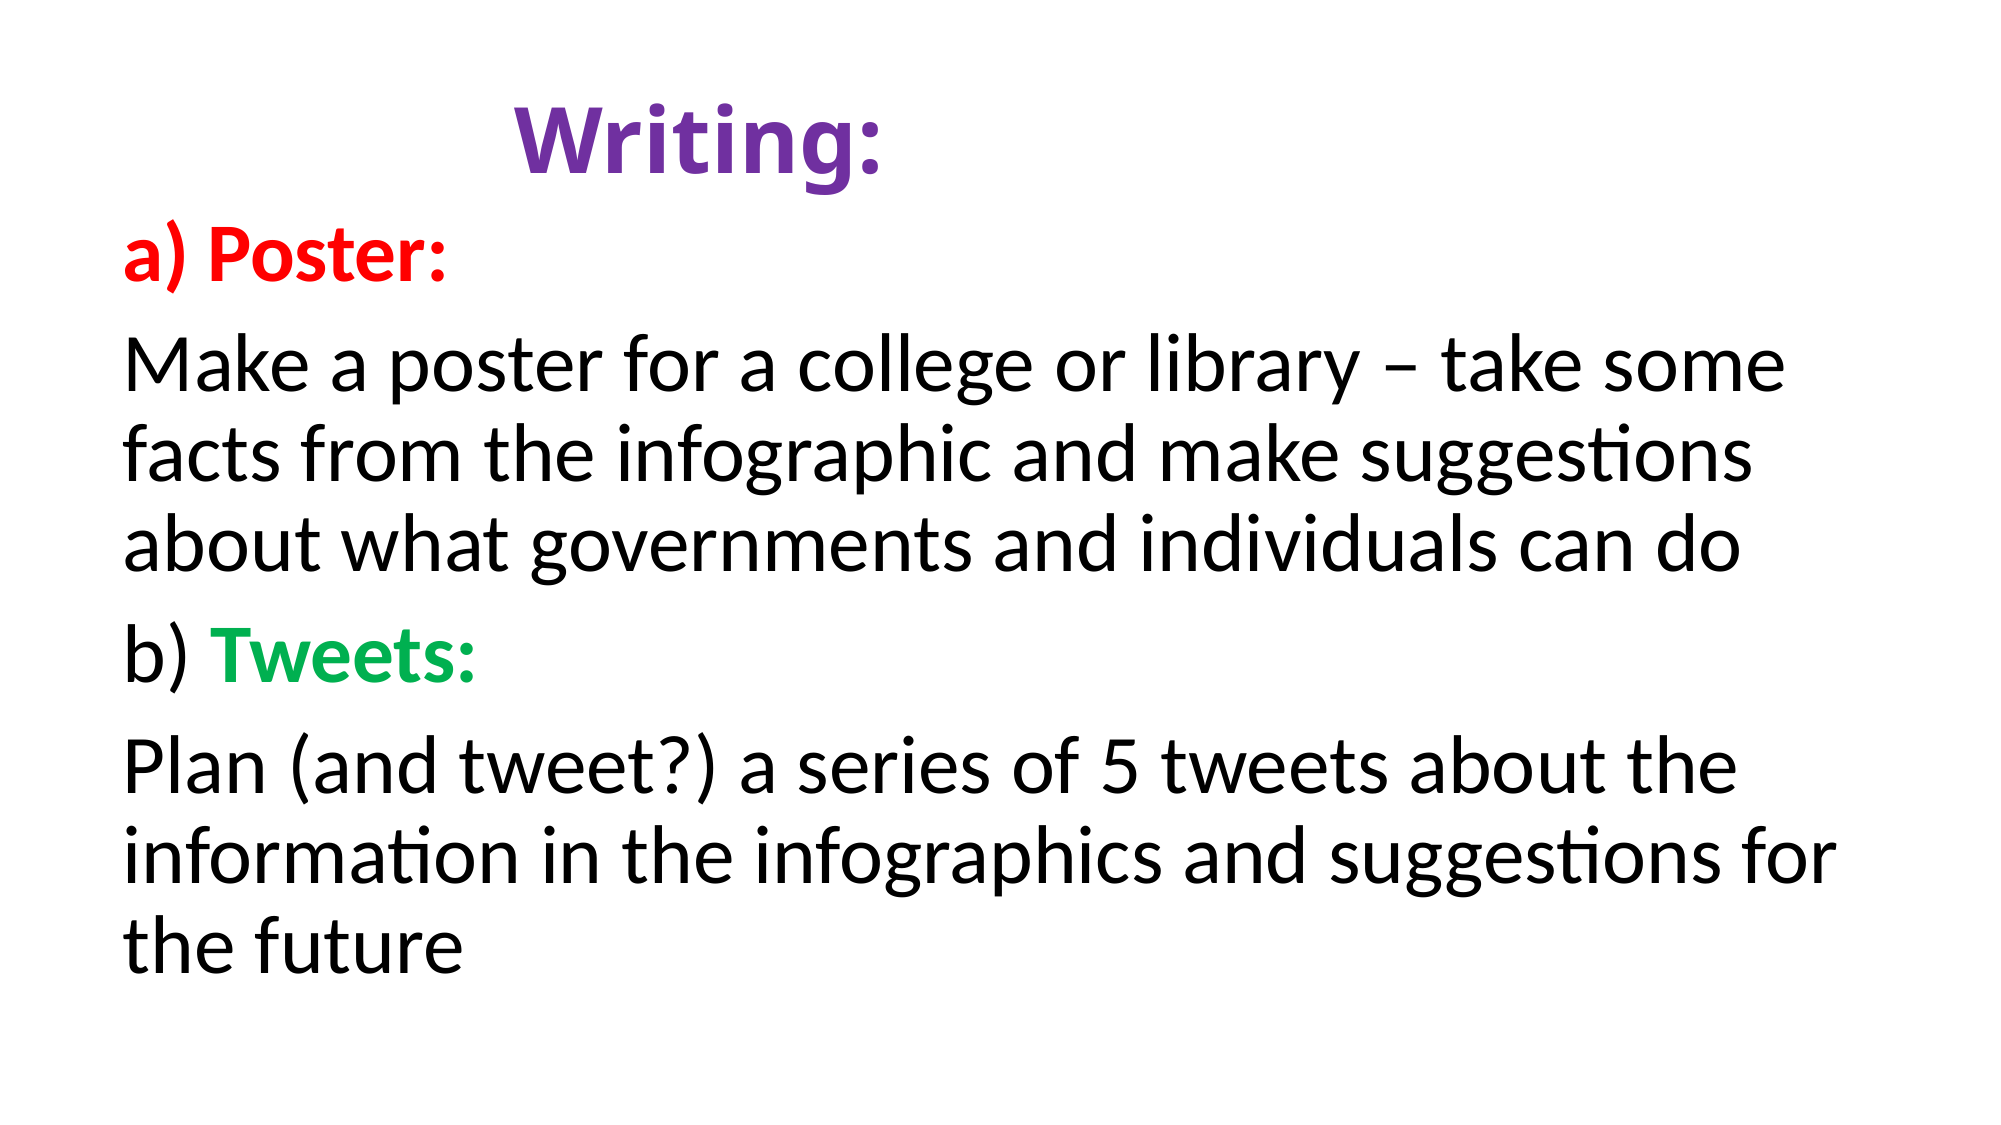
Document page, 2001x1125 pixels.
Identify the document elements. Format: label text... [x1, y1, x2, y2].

list Poster: Make a poster for a college or library – take some facts from the infographic and make suggestions about what governments and individuals can do b) Tweets: Plan (and tweet?) a series of 5 tweets about the information in the infographics and suggestions for the future [107, 201, 1892, 1046]
title Writing: [499, 72, 1858, 201]
